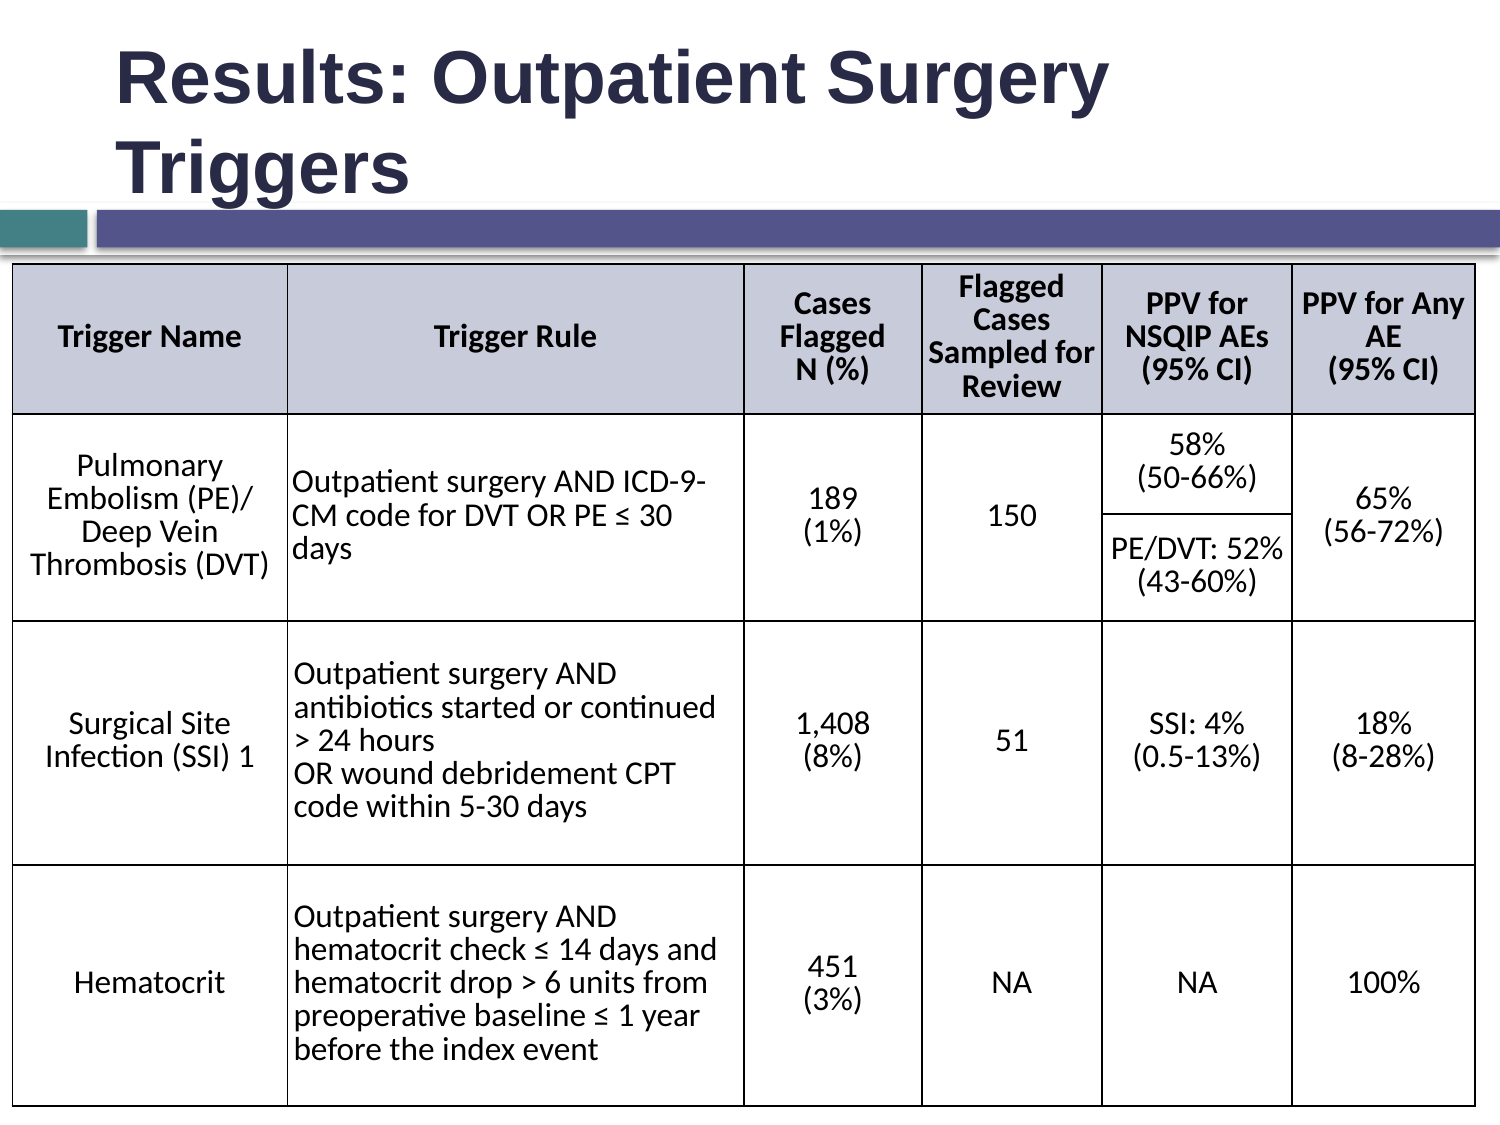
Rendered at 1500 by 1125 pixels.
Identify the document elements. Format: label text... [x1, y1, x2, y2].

table_cell 18% (8-28%) [1293, 622, 1474, 864]
table_header Cases Flagged N (%) [745, 265, 921, 413]
table_cell 189 (1%) [745, 415, 921, 620]
table_header PPV for NSQIP AEs (95% CI) [1103, 265, 1291, 413]
table_cell Outpatient surgery AND antibiotics started or continued > 24 hours OR wound debridement CPT code within 5-30 days [288, 622, 743, 864]
table_cell Outpatient surgery AND ICD-9-CM code for DVT OR PE ≤ 30 days [288, 415, 743, 620]
table_cell NA [923, 866, 1101, 1105]
table_cell Outpatient surgery AND hematocrit check ≤ 14 days and hematocrit drop > 6 units from preoperative baseline ≤ 1 year before the index event [288, 866, 743, 1105]
table_cell 451 (3%) [745, 866, 921, 1105]
table_cell 65% (56-72%) [1293, 415, 1474, 620]
table_cell 51 [923, 622, 1101, 864]
title Results: Outpatient Surgery Triggers [100, 37, 1439, 201]
table_cell 150 [923, 415, 1101, 620]
table_cell PE/DVT: 52% (43-60%) [1103, 515, 1291, 620]
table_cell 58% (50-66%) [1103, 415, 1291, 513]
table_header Trigger Rule [288, 265, 743, 413]
table_cell NA [1103, 866, 1291, 1105]
table_header Trigger Name [13, 265, 287, 413]
table_cell 100% [1293, 866, 1474, 1105]
table_cell Pulmonary Embolism (PE)/ Deep Vein Thrombosis (DVT) [13, 415, 287, 620]
table_cell Surgical Site Infection (SSI) 1 [13, 622, 287, 864]
table_cell 1,408 (8%) [745, 622, 921, 864]
table_header Flagged Cases Sampled for Review [923, 265, 1101, 413]
table_cell SSI: 4% (0.5-13%) [1103, 622, 1291, 864]
table_header PPV for Any AE (95% CI) [1293, 265, 1474, 413]
table_cell Hematocrit [13, 866, 287, 1105]
